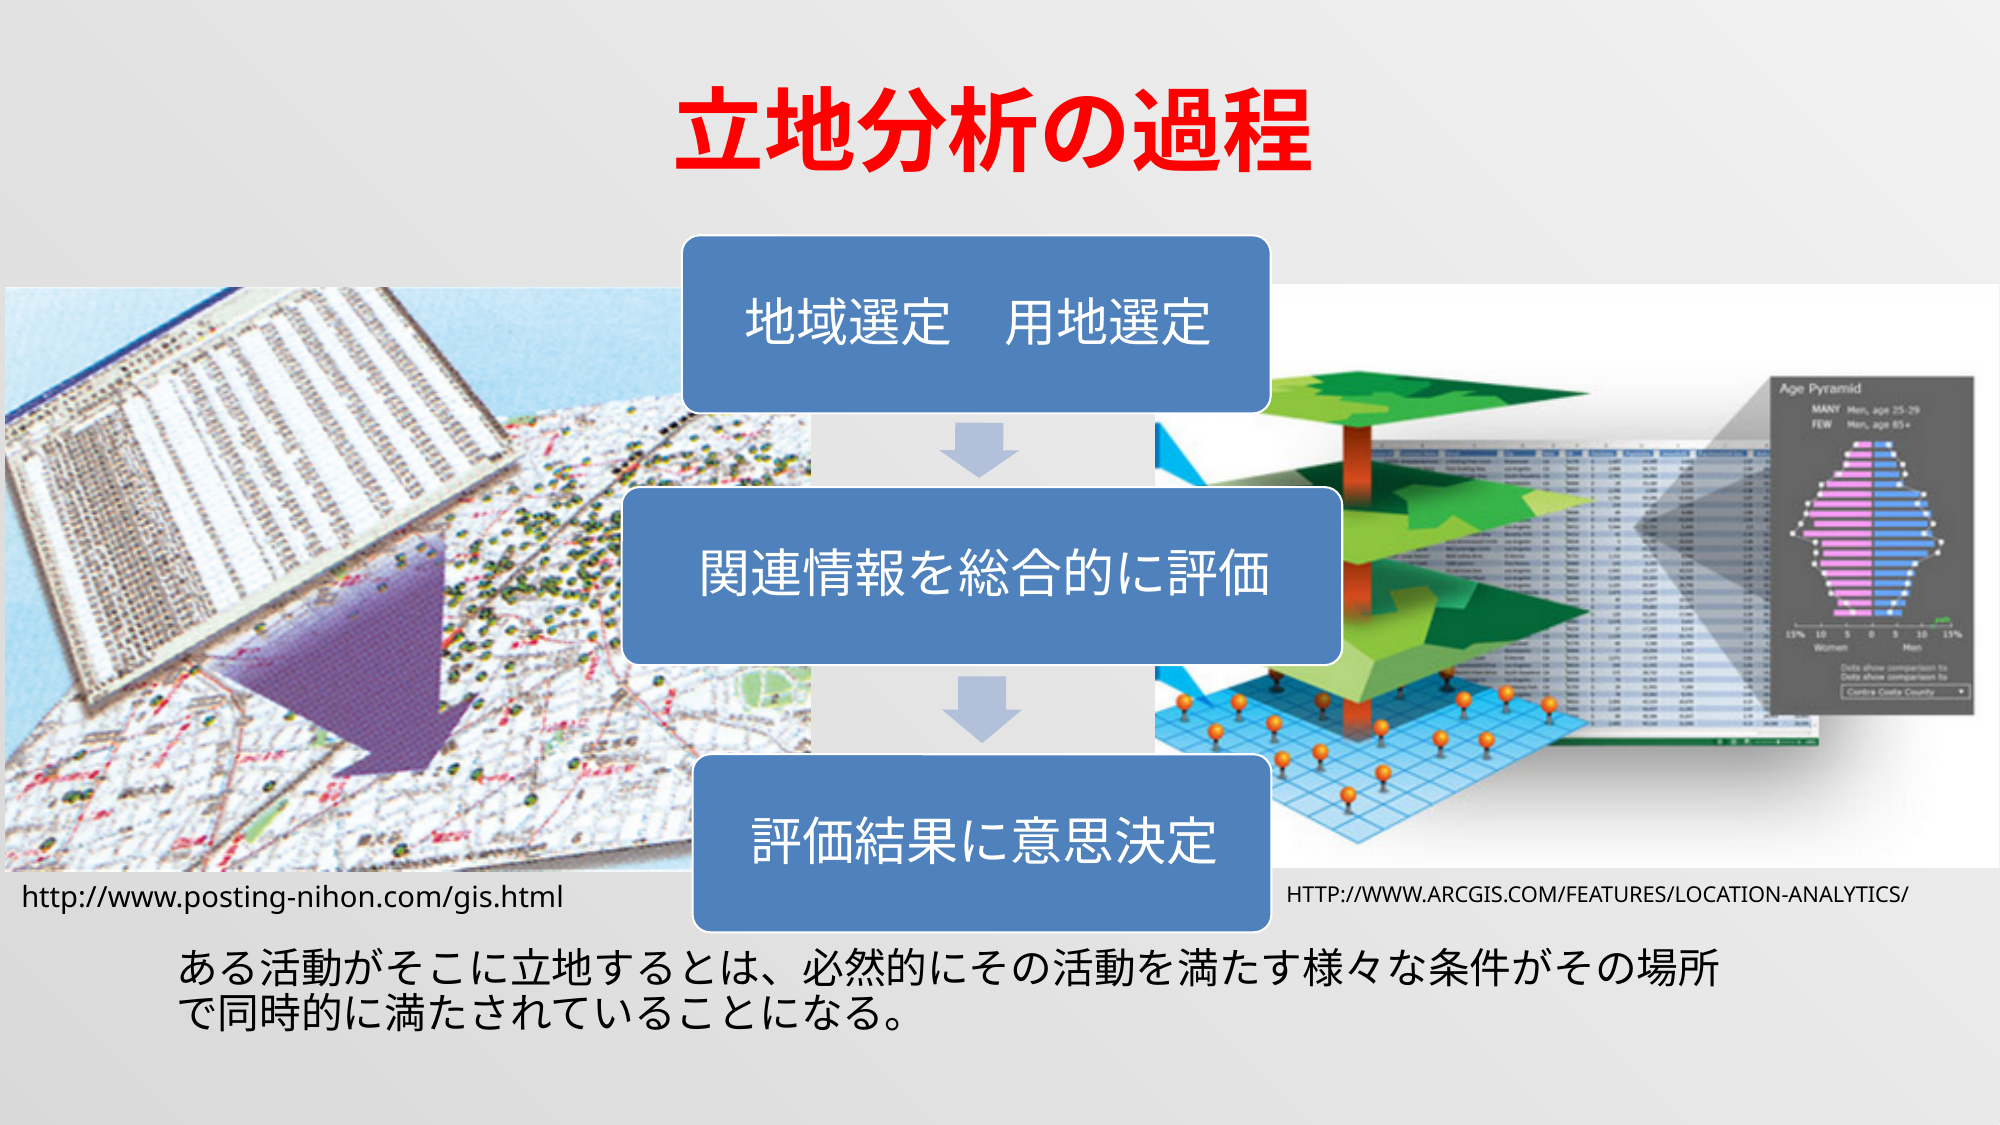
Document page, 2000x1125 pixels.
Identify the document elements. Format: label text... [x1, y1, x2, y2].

picture [5, 287, 586, 872]
text_box http://www.posting-nihon.com/gis.html [6, 872, 586, 921]
footer http://www.arcgis.com/features/location-analytics/ [1378, 868, 1981, 925]
title ある活動がそこに立地するとは、必然的にその活動を満たす様々な条件がその場所で同時的に満たされていることになる。 [161, 921, 1761, 1045]
picture [1378, 284, 2000, 868]
text_box 立地分析の過程 [125, 78, 1862, 192]
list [586, 219, 1378, 933]
